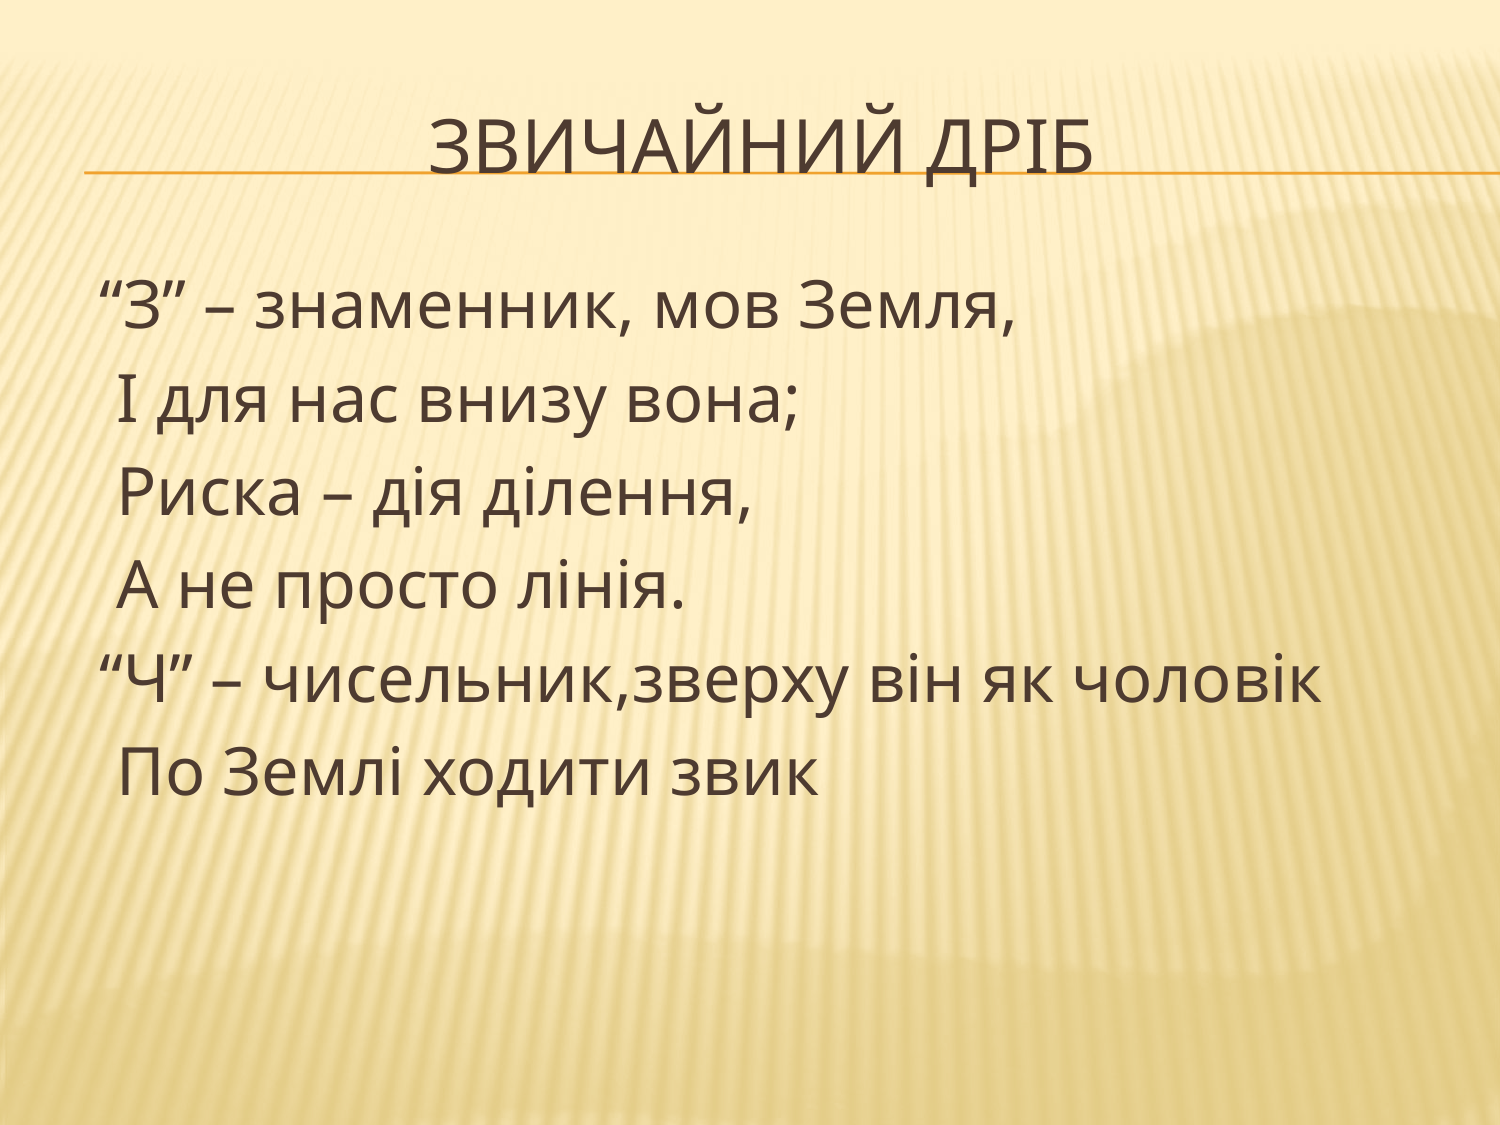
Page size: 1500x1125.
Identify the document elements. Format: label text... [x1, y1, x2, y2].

list “З” – знаменник, мов Земля, І для нас внизу вона; Риска – дія ділення, А не просто лінія. “Ч” – чисельник,зверху він як чоловік По Землі ходити звик [50, 254, 1475, 998]
title Звичайний дріб [50, 75, 1475, 213]
